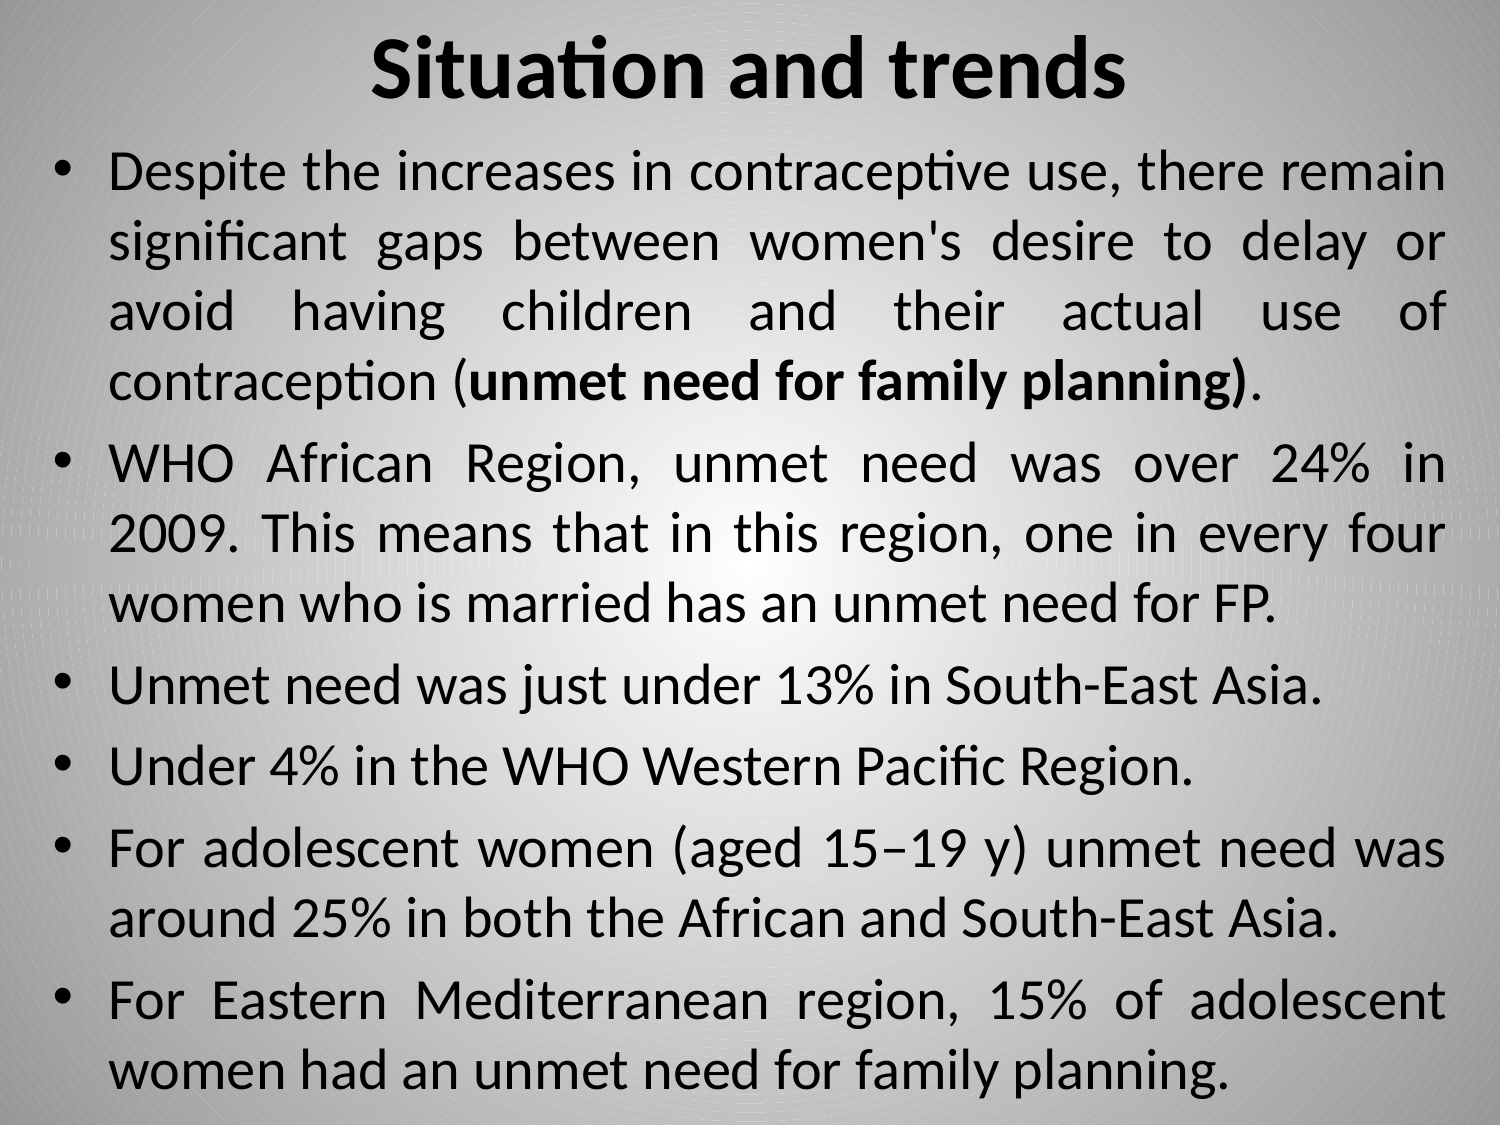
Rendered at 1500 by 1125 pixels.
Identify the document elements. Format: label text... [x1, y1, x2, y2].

list Despite the increases in contraceptive use, there remain significant gaps between women's desire to delay or avoid having children and their actual use of contraception (unmet need for family planning). WHO African Region, unmet need was over 24% in 2009. This means that in this region, one in every four women who is married has an unmet need for FP. Unmet need was just under 13% in South-East Asia. Under 4% in the WHO Western Pacific Region. For adolescent women (aged 15–19 y) unmet need was around 25% in both the African and South-East Asia. For Eastern Mediterranean region, 15% of adolescent women had an unmet need for family planning. [37, 125, 1463, 1125]
title Situation and trends [75, 0, 1425, 125]
